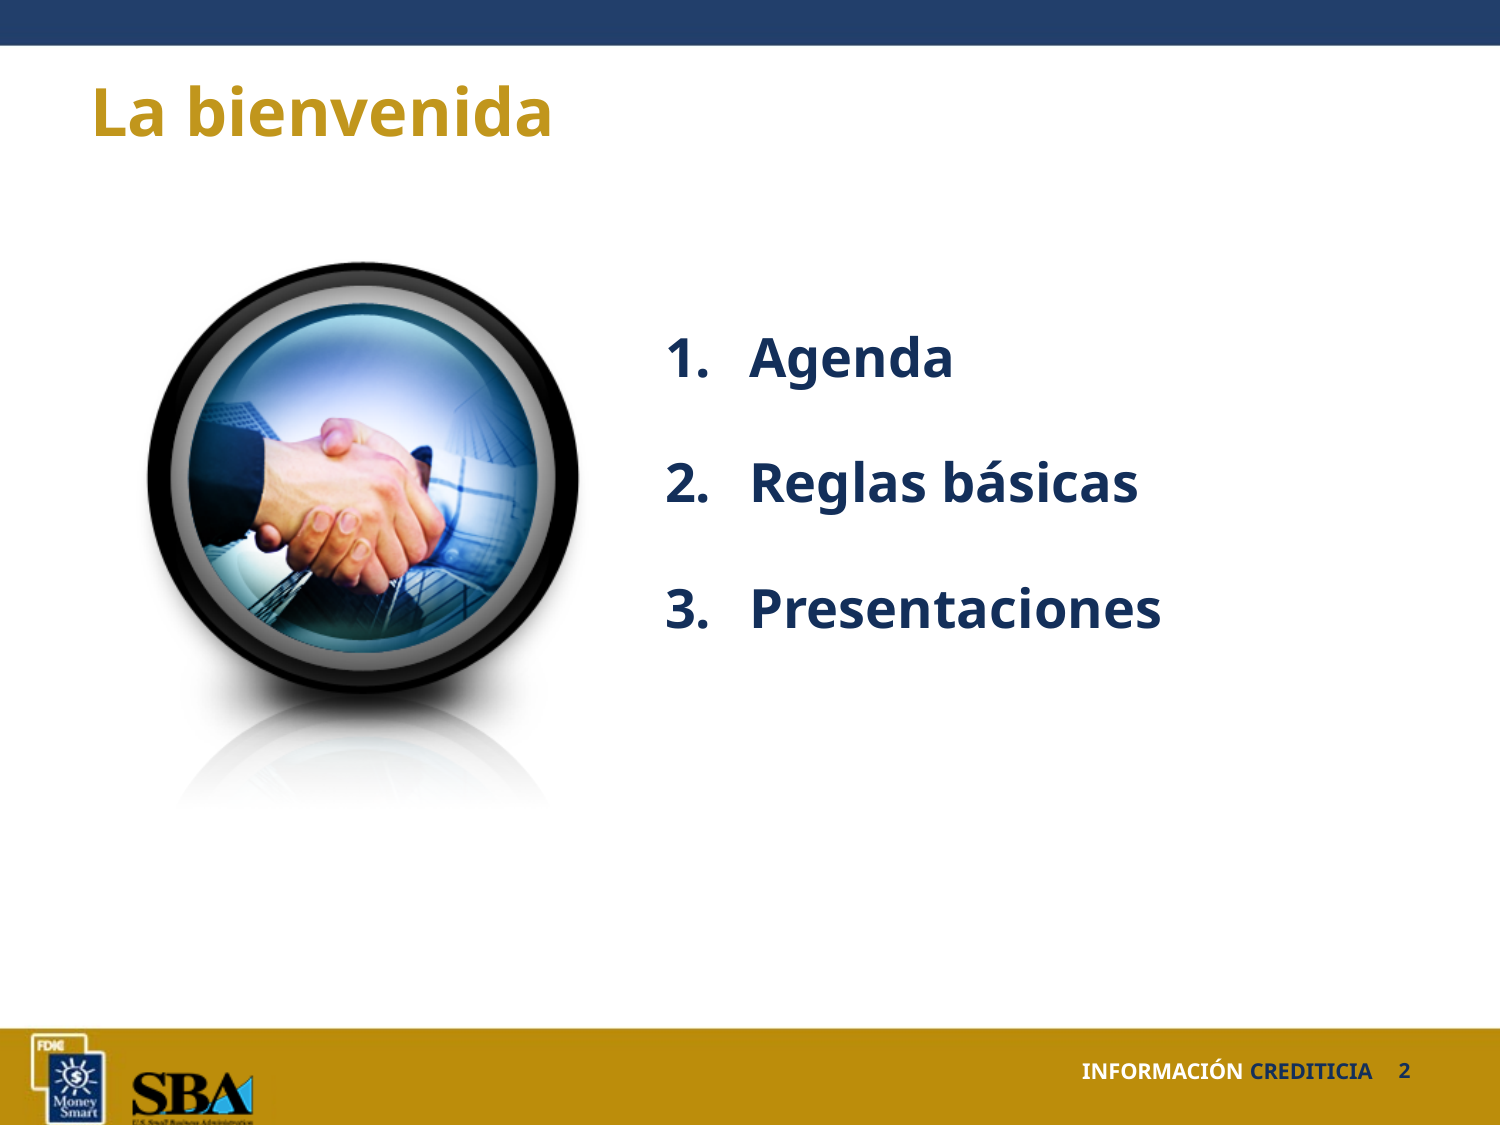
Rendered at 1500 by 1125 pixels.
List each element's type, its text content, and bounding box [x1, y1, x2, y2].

picture [0, 0, 1500, 1125]
list Agenda Reglas básicas Presentaciones [649, 212, 1363, 751]
title La bienvenida [74, 62, 1426, 163]
